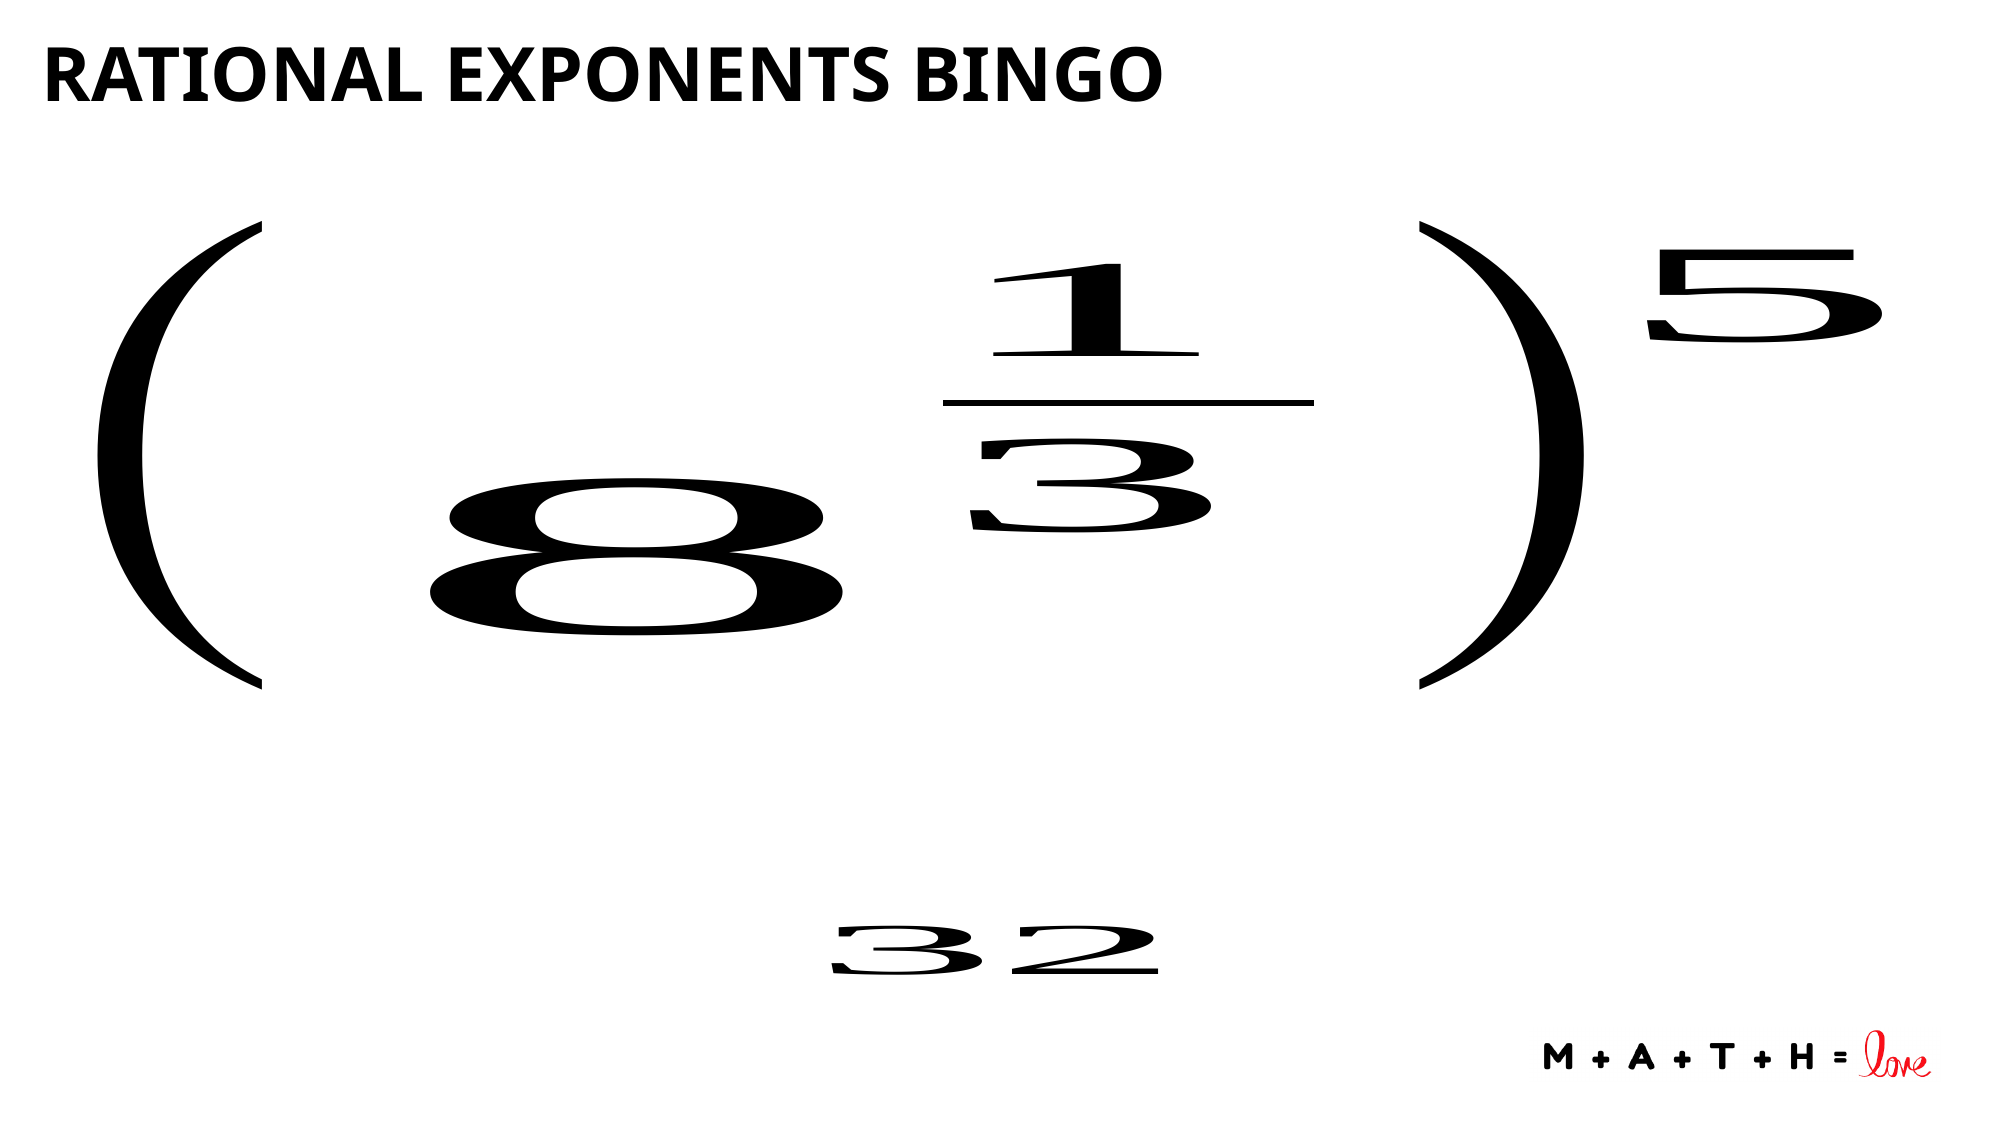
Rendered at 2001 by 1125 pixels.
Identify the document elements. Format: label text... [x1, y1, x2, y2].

text_box RATIONAL EXPONENTS BINGO [27, 18, 1323, 124]
picture [1528, 1026, 1941, 1082]
